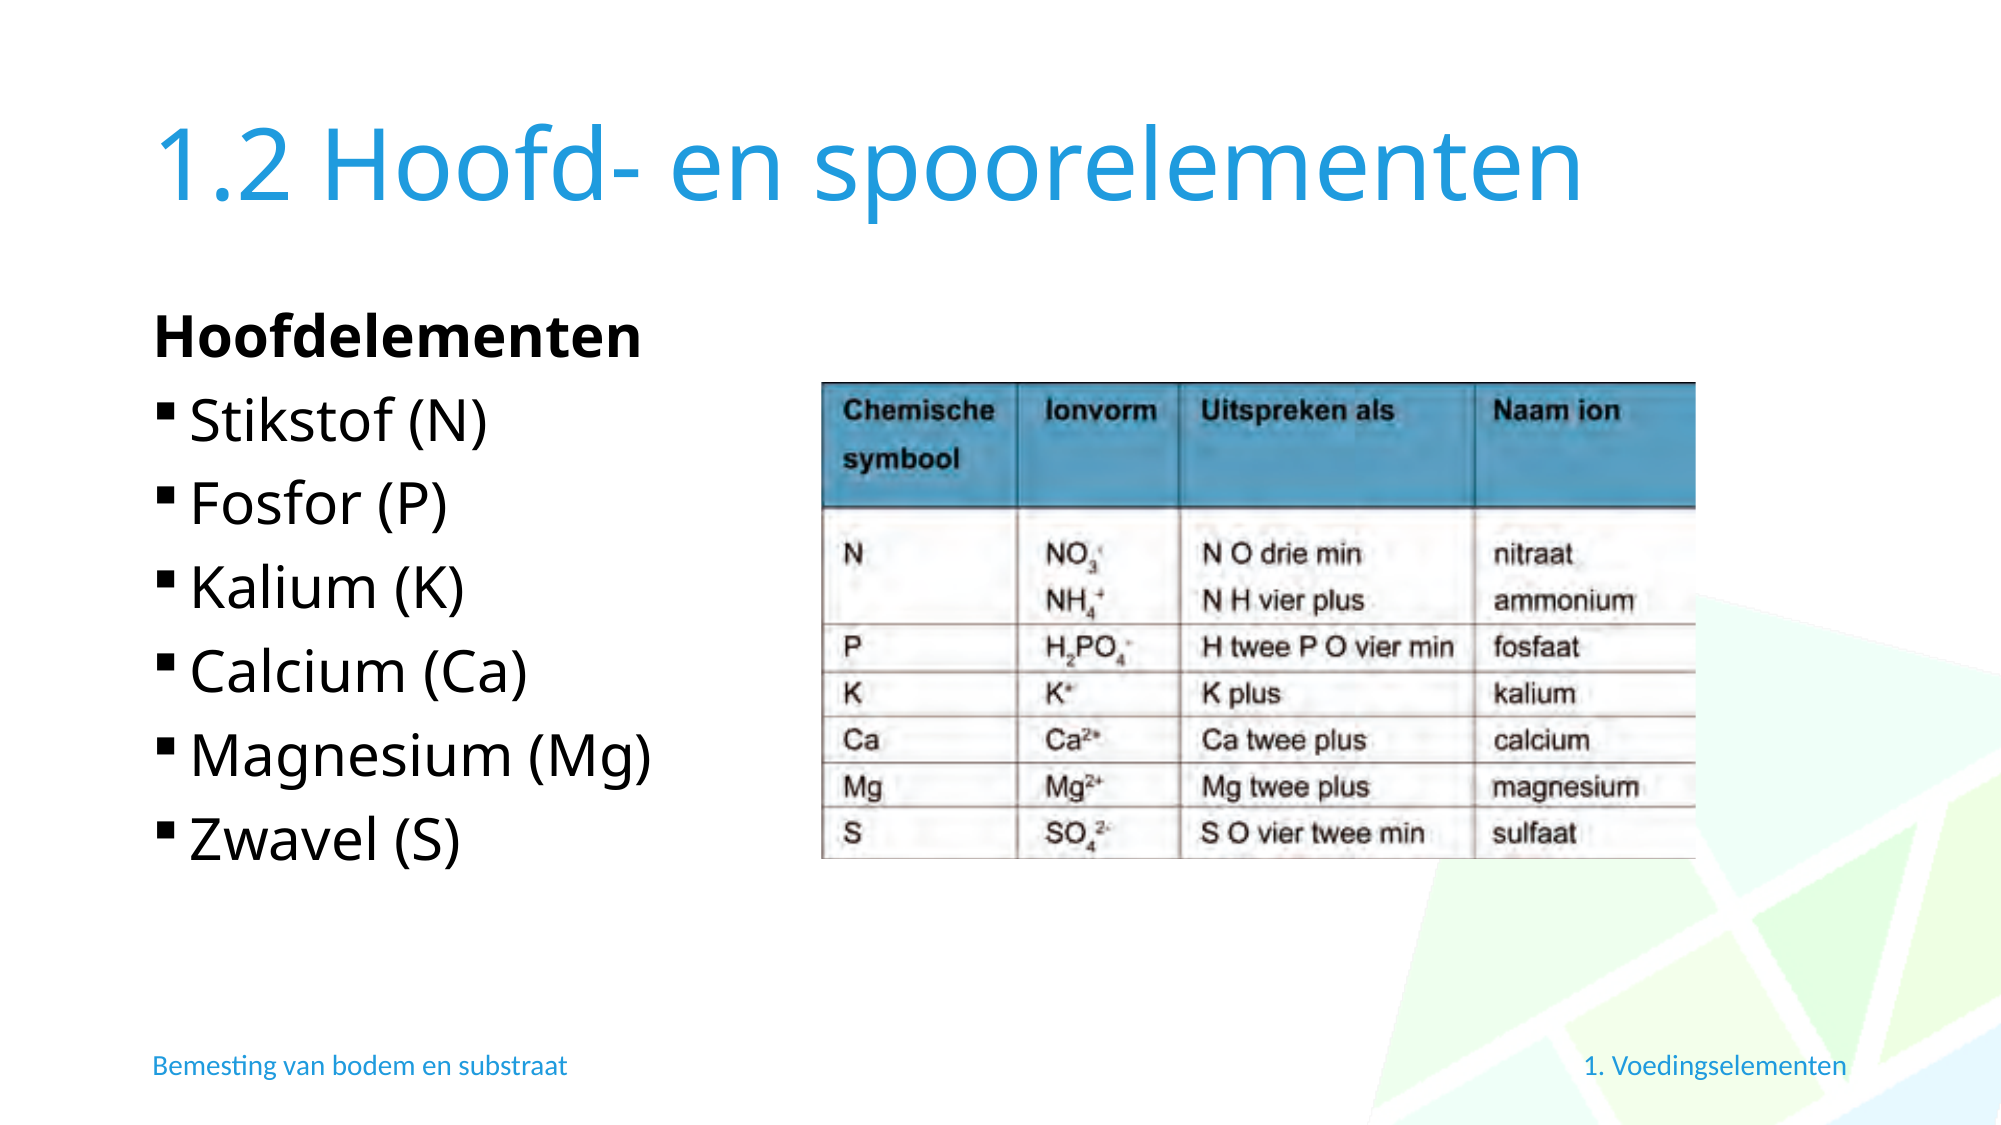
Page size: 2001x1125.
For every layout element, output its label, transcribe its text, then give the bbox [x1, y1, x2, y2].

list Hoofdelementen Stikstof (N) Fosfor (P) Kalium (K) Calcium (Ca) Magnesium (Mg) Zwavel (S) [137, 299, 1863, 1014]
title 1.2 Hoofd- en spoorelementen [137, 59, 1863, 278]
list 1. Voedingselementen [1412, 1042, 1863, 1103]
list Bemesting van bodem en substraat [137, 1042, 588, 1103]
picture [821, 382, 1696, 858]
